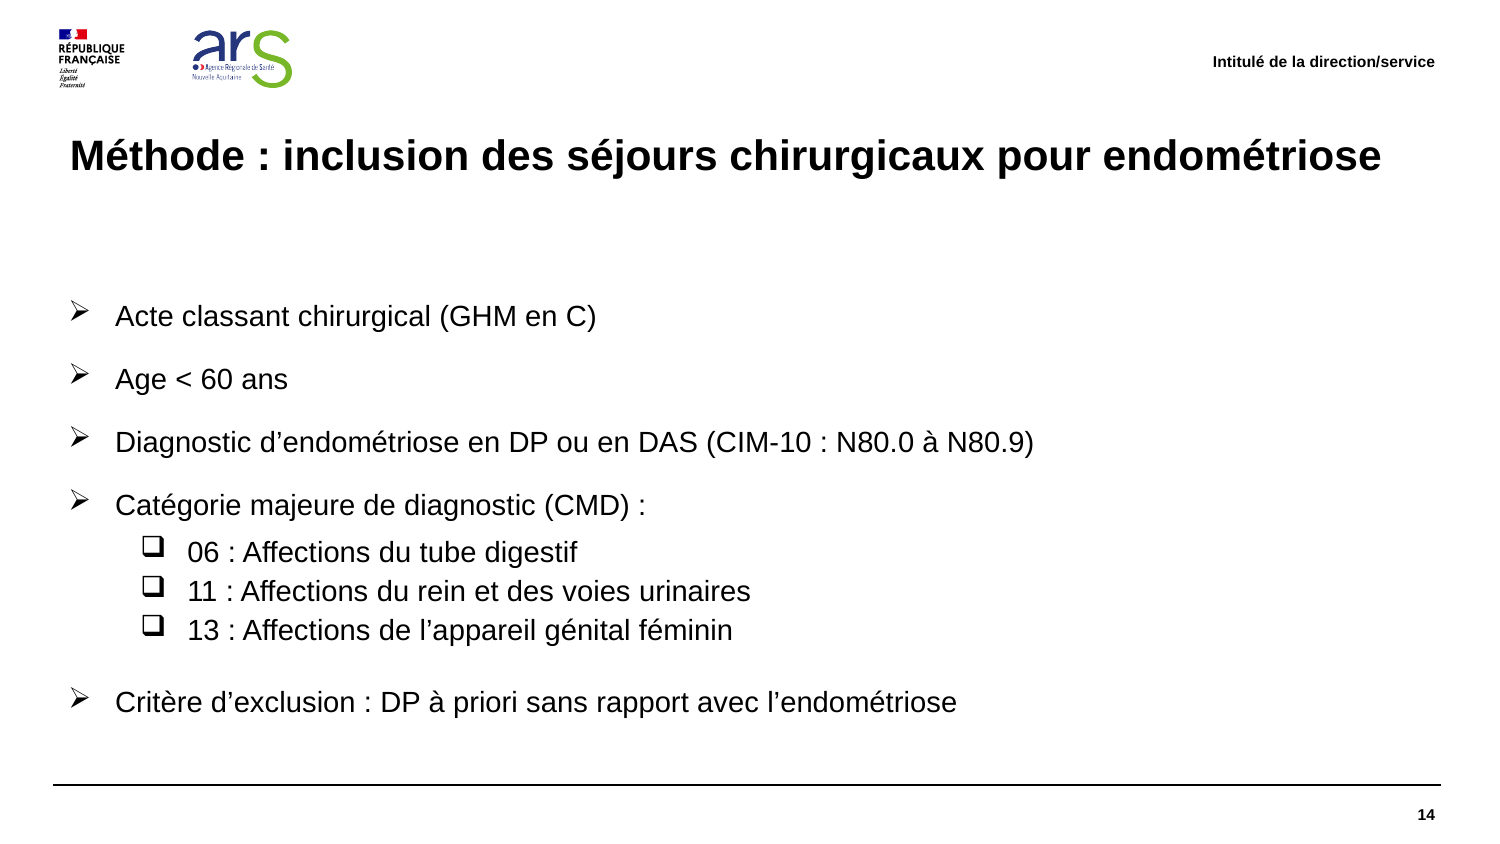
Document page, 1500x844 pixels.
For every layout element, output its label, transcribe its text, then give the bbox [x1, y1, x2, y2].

title Méthode : inclusion des séjours chirurgicaux pour endométriose [53, 112, 1436, 201]
picture [47, 17, 136, 107]
slide_number 14 [1213, 785, 1436, 844]
picture [192, 30, 292, 88]
footer Intitulé de la direction/service [470, 32, 1436, 92]
list Acte classant chirurgical (GHM en C) Age < 60 ans Diagnostic d’endométriose en DP ou en DAS (CIM-10 : N80.0 à N80.9) Catégorie majeure de diagnostic (CMD) : 06 : Affections du tube digestif 11 : Affections du rein et des voies urinaires 13 : Affections de l’appareil génital féminin Critère d’exclusion : DP à priori sans rapport avec l’endométriose [53, 280, 1436, 785]
